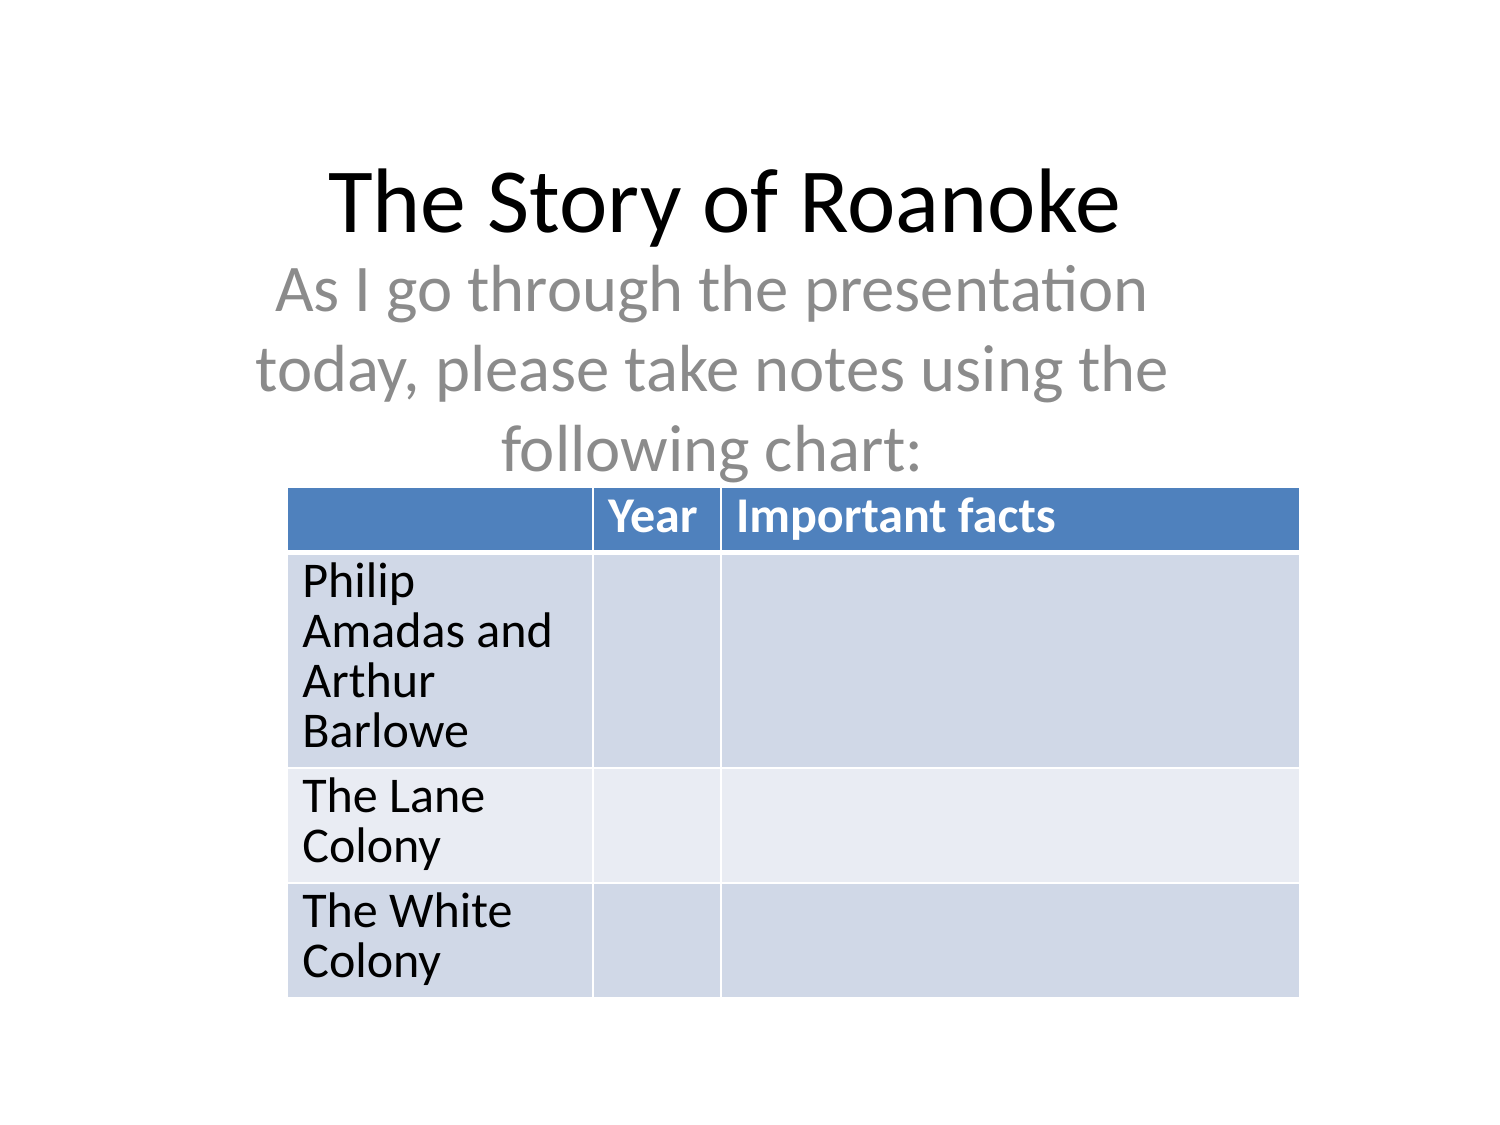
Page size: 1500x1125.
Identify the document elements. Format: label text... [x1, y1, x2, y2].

table_cell The White Colony [288, 884, 592, 997]
table_cell [722, 555, 1299, 767]
table_header Year [594, 488, 720, 550]
table_cell [594, 769, 720, 882]
table_cell [594, 884, 720, 997]
table_cell [722, 769, 1299, 882]
table_cell [594, 555, 720, 767]
table_cell The Lane Colony [288, 769, 592, 882]
table_header Important facts [722, 488, 1299, 550]
title The Story of Roanoke [87, 75, 1363, 317]
subtitle As I go through the presentation today, please take notes using the following chart: [187, 237, 1238, 863]
table_header [288, 488, 592, 550]
table_cell Philip Amadas and Arthur Barlowe [288, 555, 592, 767]
table_cell [722, 884, 1299, 997]
